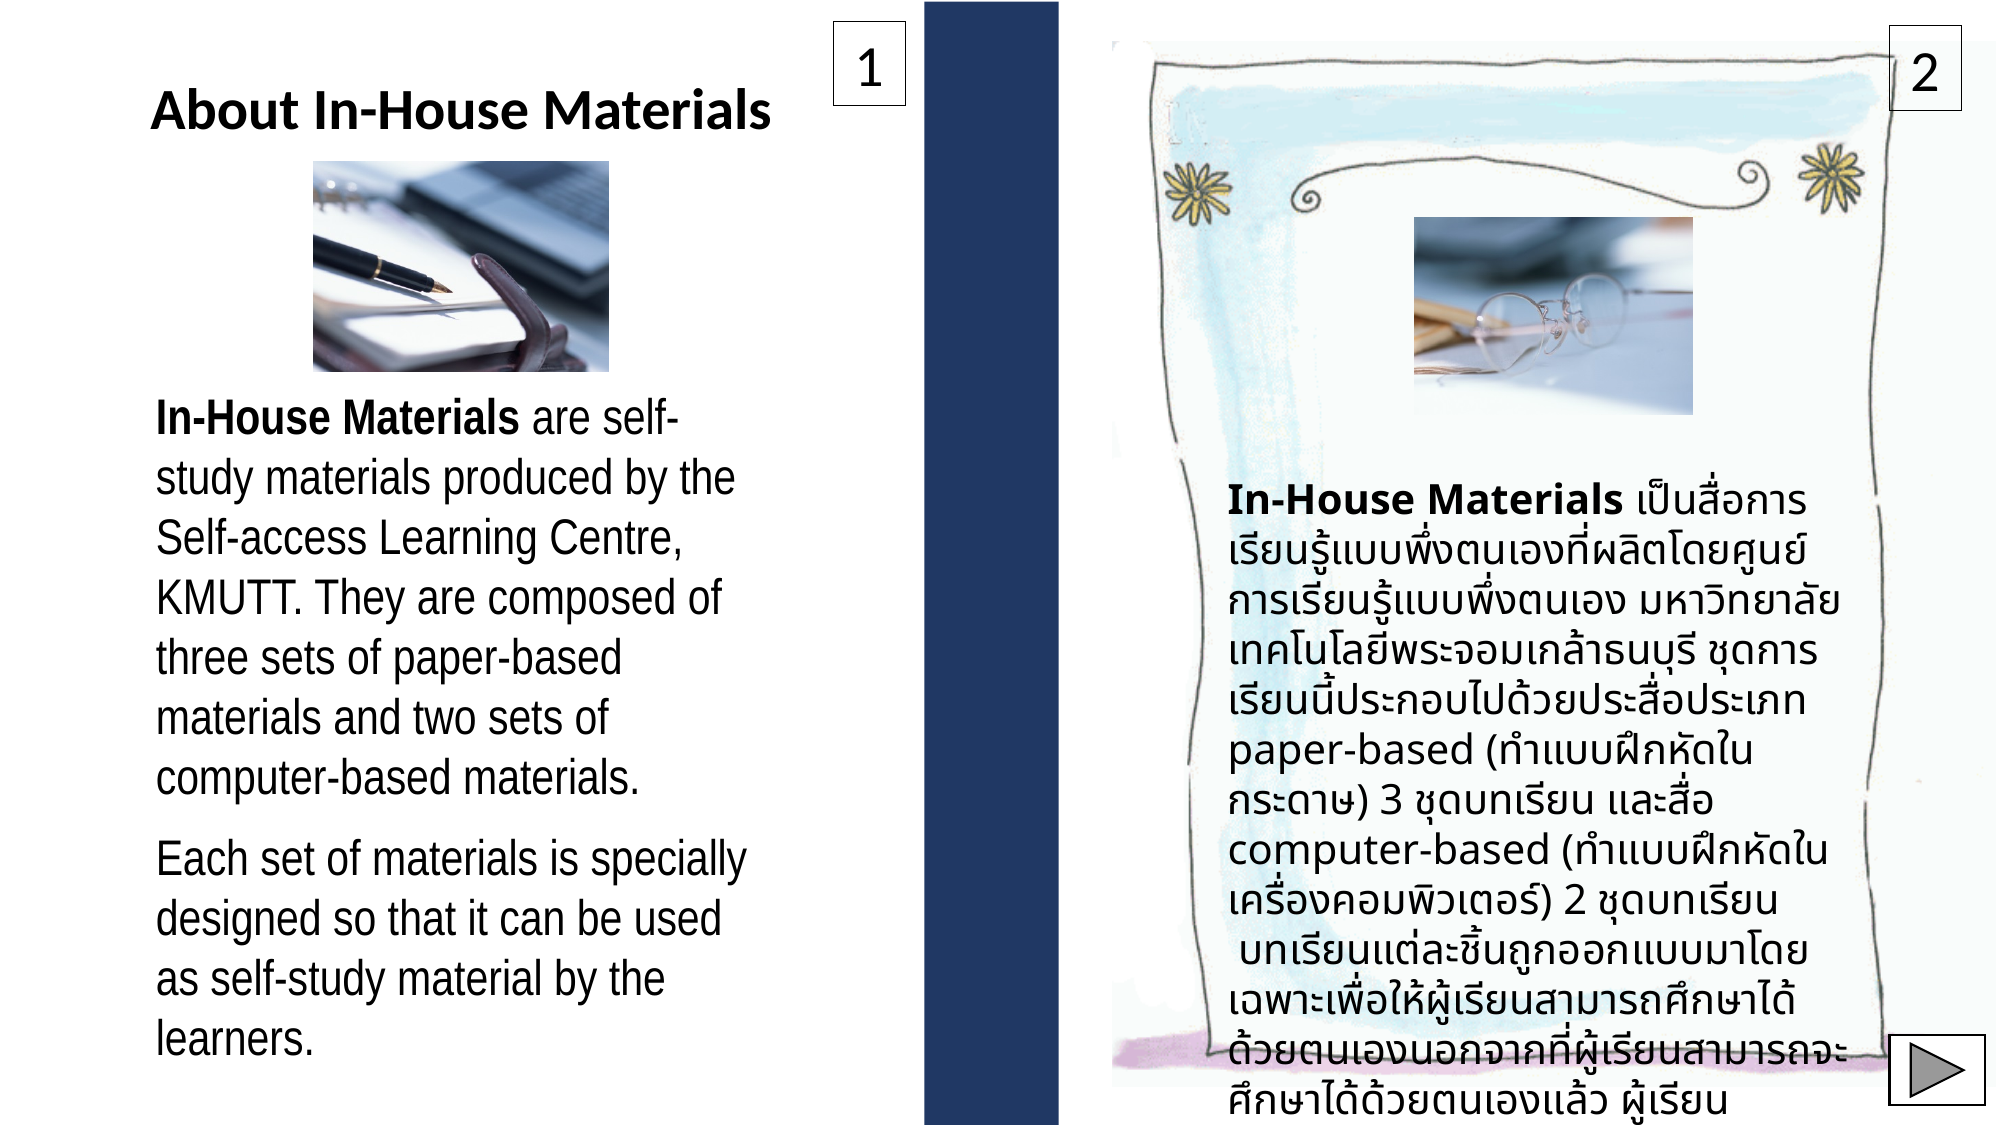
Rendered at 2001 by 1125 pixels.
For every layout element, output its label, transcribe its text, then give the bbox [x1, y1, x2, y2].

text_box In-House Materials เป็นสื่อการเรียนรู้แบบพึ่งตนเองที่ผลิตโดยศูนย์การเรียนรู้แบบพึ่งตนเอง มหาวิทยาลัยเทคโนโลยีพระจอมเกล้าธนบุรี ชุดการเรียนนี้ประกอบไปด้วยประสื่อประเภท paper-based (ทำแบบฝึกหัดในกระดาษ) 3 ชุดบทเรียน และสื่อ computer-based (ทำแบบฝึกหัดในเครื่องคอมพิวเตอร์) 2 ชุดบทเรียน บทเรียนแต่ละชิ้นถูกออกแบบมาโดยเฉพาะเพื่อให้ผู้เรียนสามารถศึกษาได้ด้วยตนเองนอกจากที่ผู้เรียนสามารถจะศึกษาได้ด้วยตนเองแล้ว ผู้เรียน [1212, 1087, 1868, 1125]
text_box 2 [1889, 25, 1962, 41]
picture [313, 161, 609, 372]
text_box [1112, 41, 1996, 1087]
text_box [1888, 1087, 1986, 1106]
text_box [923, 1, 1060, 1125]
picture [1414, 217, 1693, 415]
text_box About In-House Materials [135, 63, 787, 149]
text_box In-House Materials are self-study materials produced by the Self-access Learning Centre, KMUTT. They are composed of three sets of paper-based materials and two sets of computer-based materials. Each set of materials is specially designed so that it can be used as self-study material by the learners. [140, 376, 782, 1071]
text_box 1 [833, 21, 906, 106]
